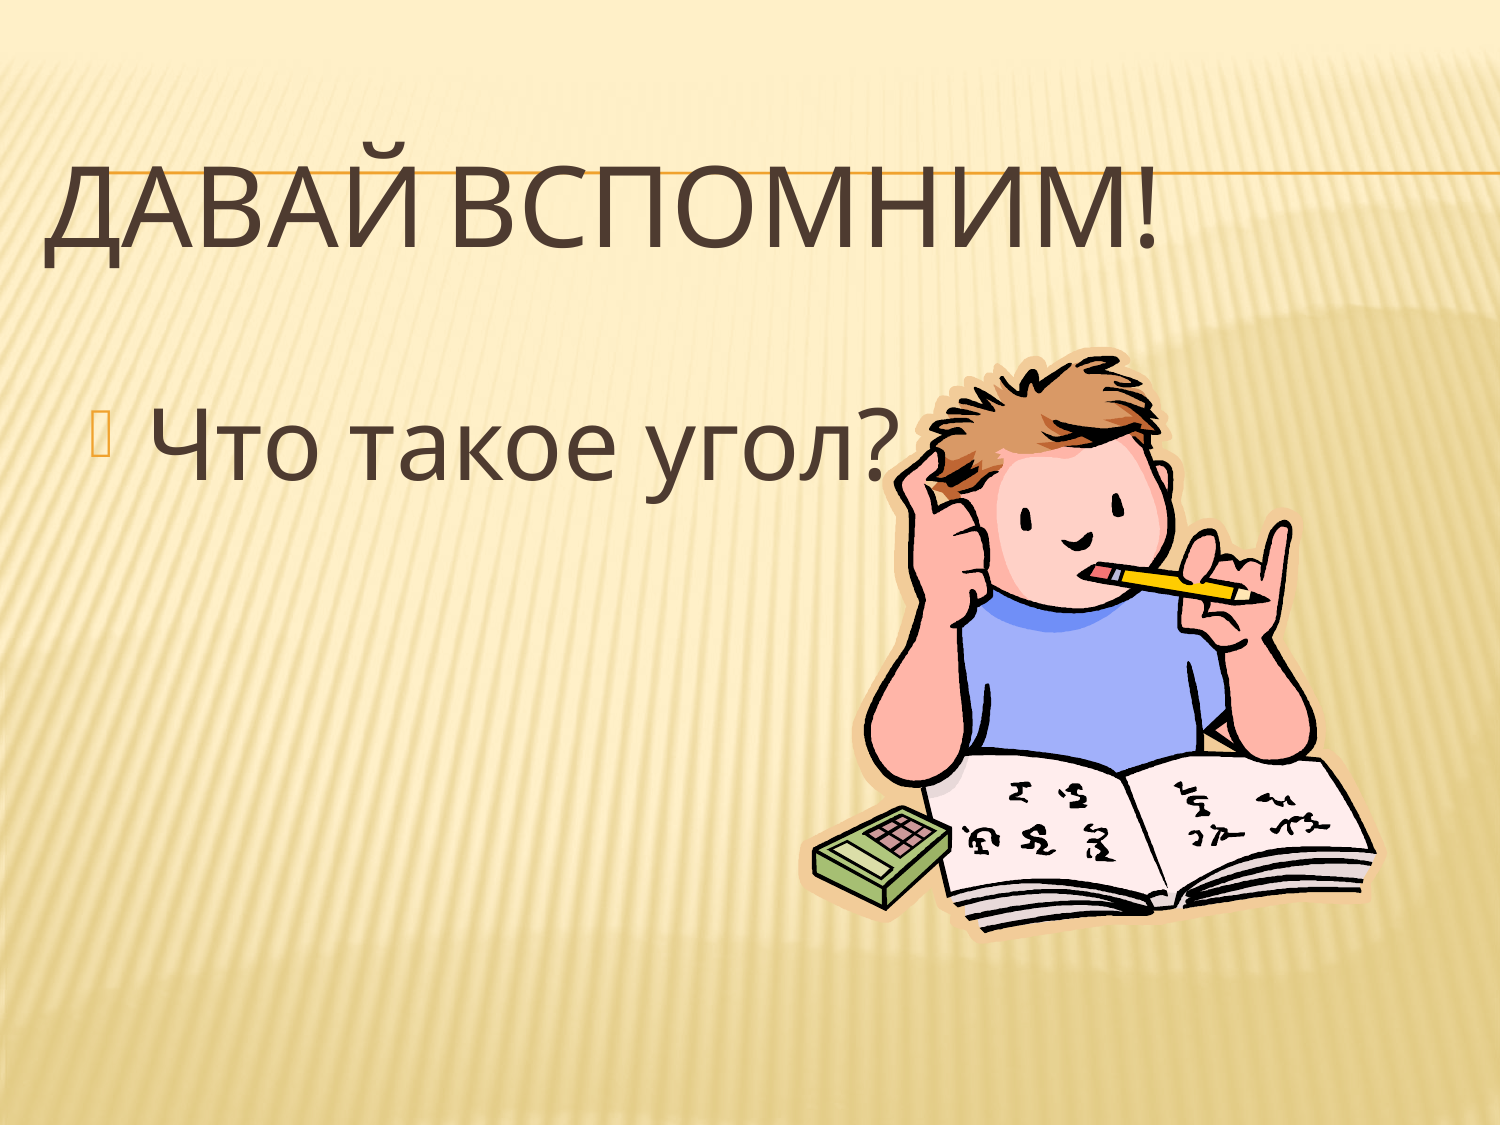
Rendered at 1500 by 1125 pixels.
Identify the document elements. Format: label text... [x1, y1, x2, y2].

picture [796, 337, 1397, 953]
title Давай вспомним! [29, 90, 1380, 316]
list Что такое угол? [75, 373, 939, 1000]
